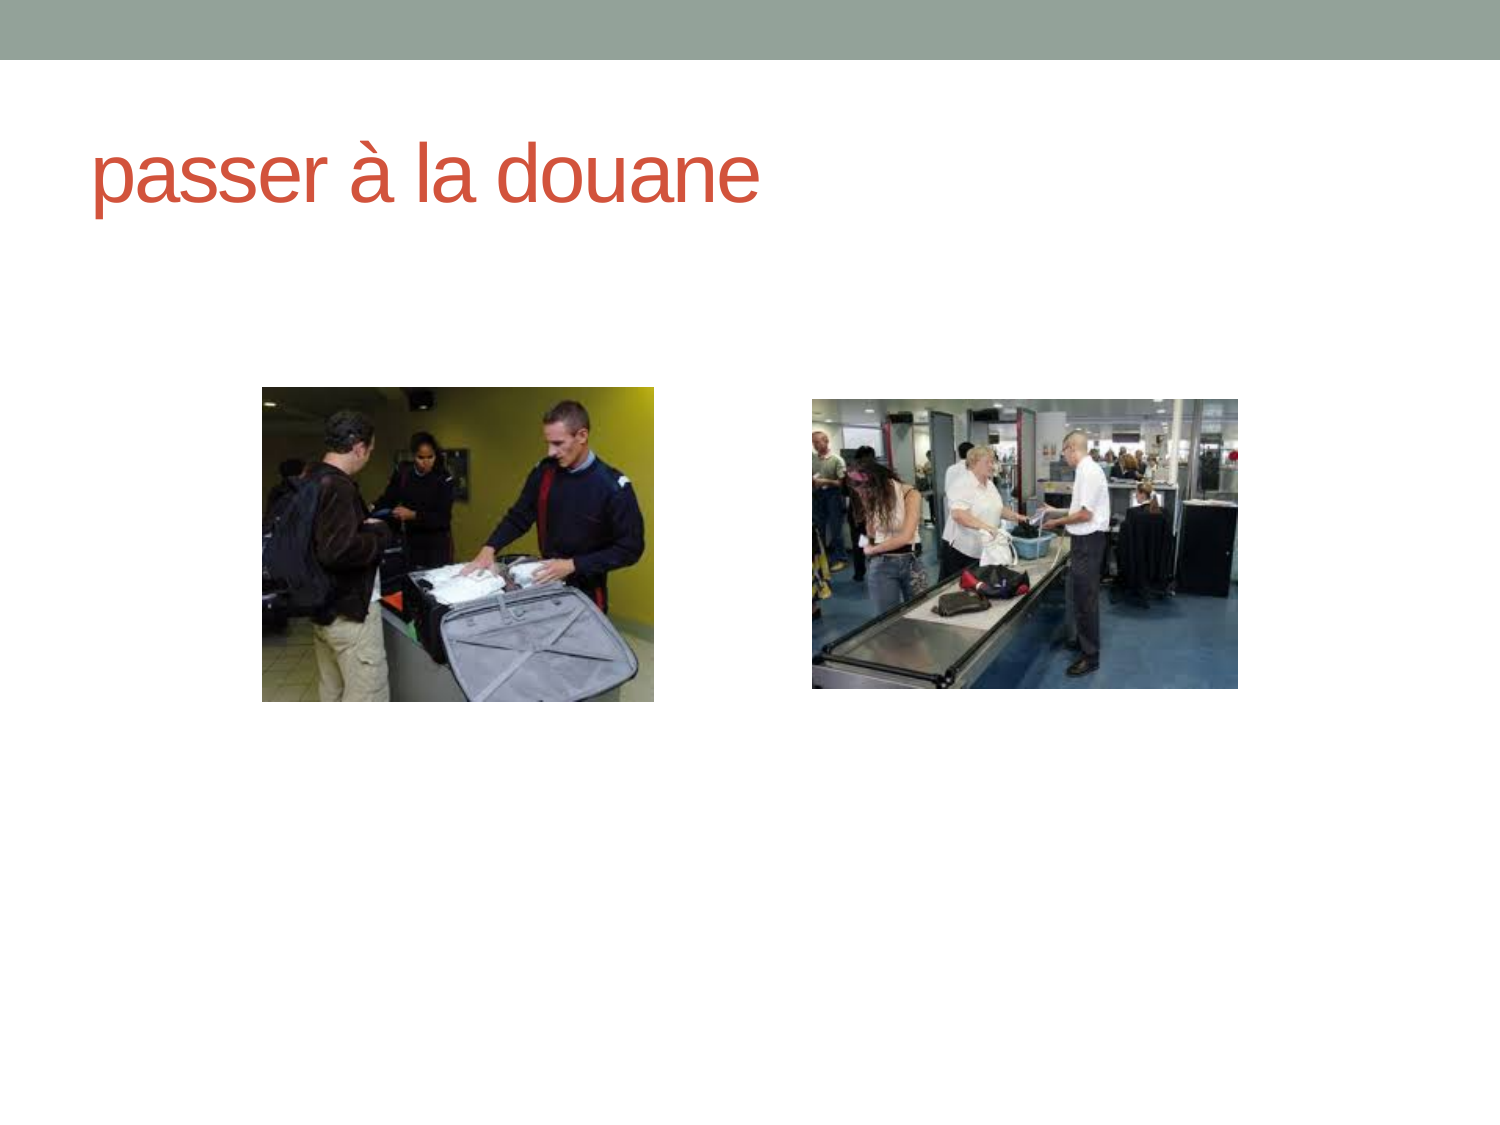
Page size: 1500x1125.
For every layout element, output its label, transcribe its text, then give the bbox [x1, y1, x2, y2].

picture [812, 399, 1238, 690]
title passer à la douane [75, 87, 1425, 250]
picture [262, 387, 654, 702]
